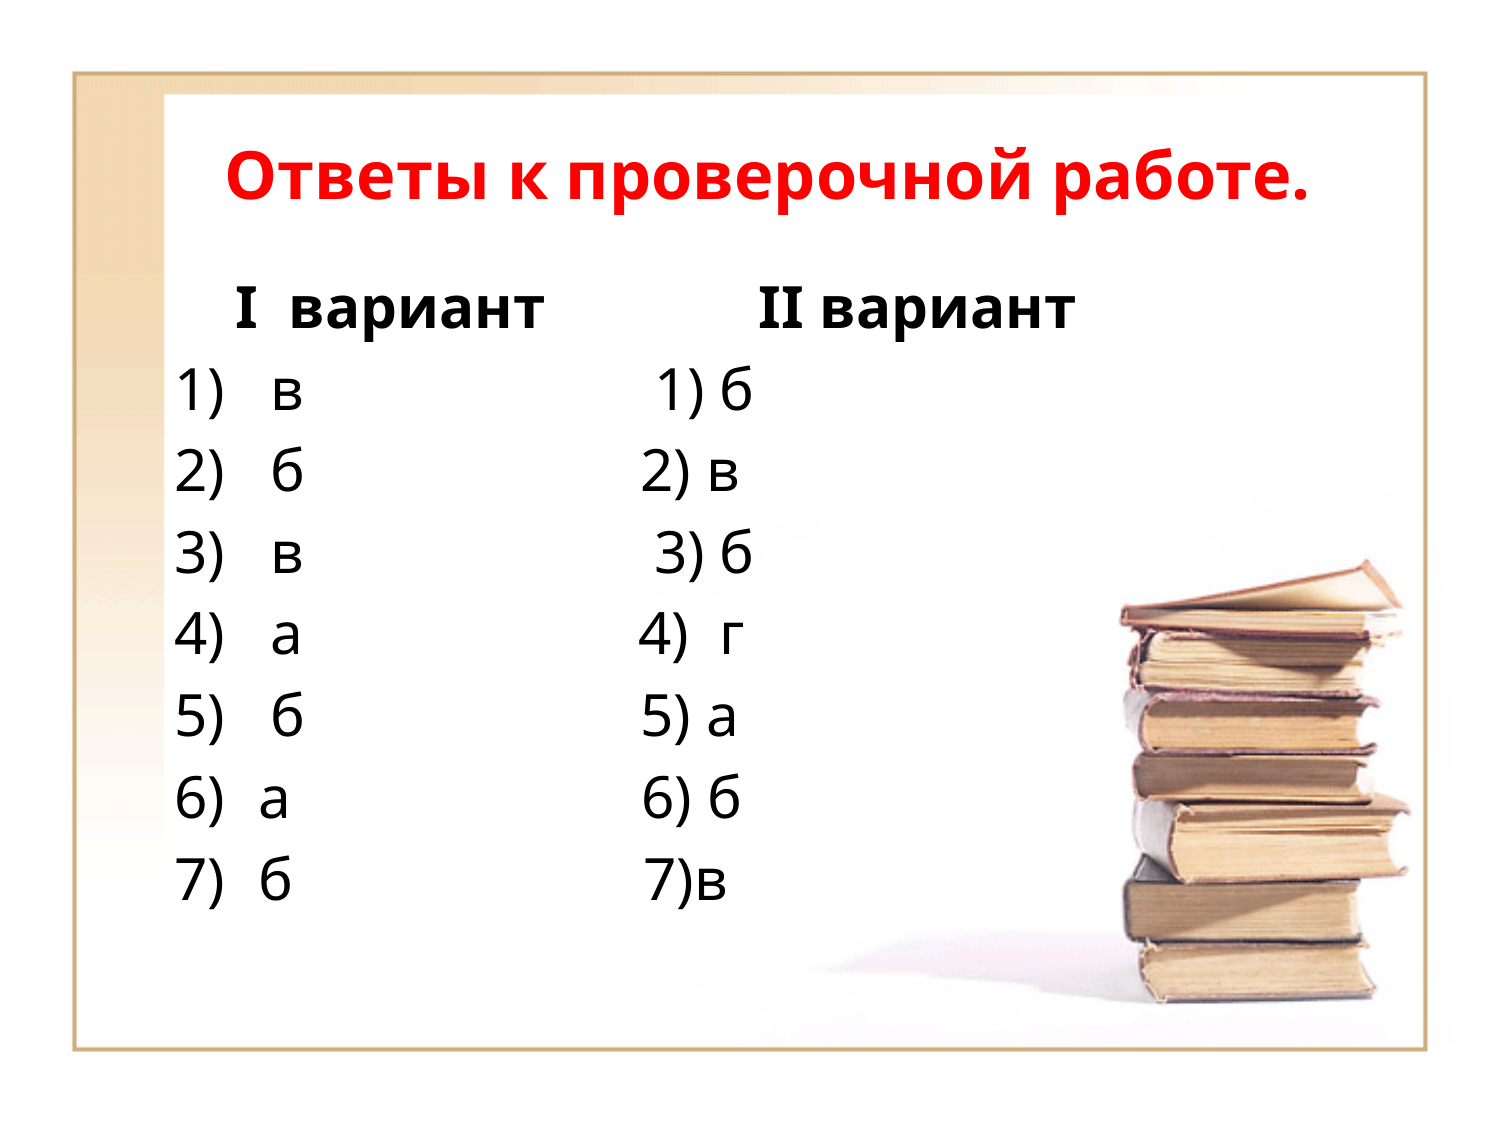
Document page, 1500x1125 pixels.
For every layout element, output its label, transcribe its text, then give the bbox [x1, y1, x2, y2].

list I вариант II вариант 1) в 1) б 2) б 2) в 3) в 3) б 4) а 4) г 5) б 5) а а 6) б б 7)в [159, 262, 1117, 1005]
title Ответы к проверочной работе. [209, 112, 1373, 233]
picture [0, 0, 1500, 1125]
